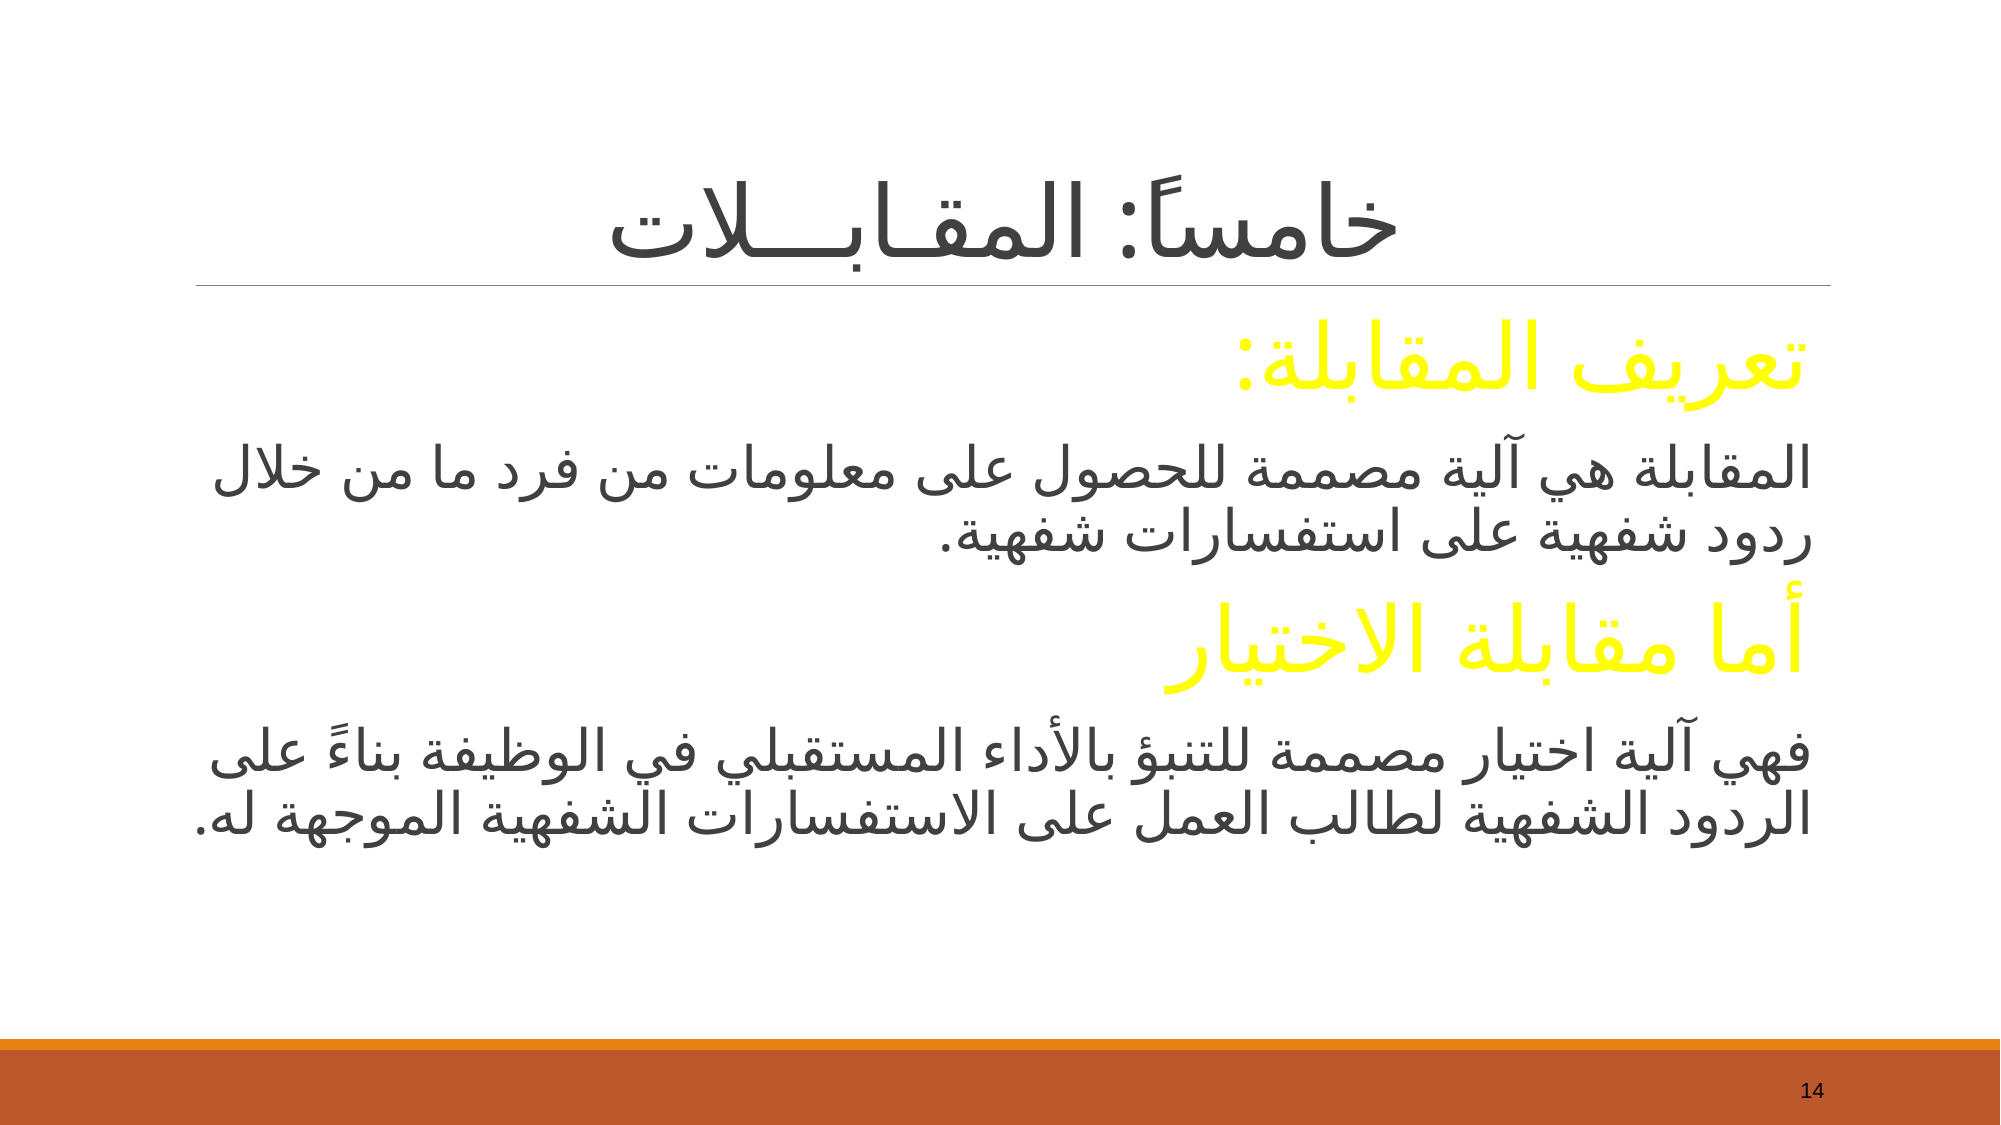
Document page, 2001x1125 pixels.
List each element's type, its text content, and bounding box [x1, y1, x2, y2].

title خامساً: المقـابـــلات [180, 47, 1830, 285]
slide_number 14 [1624, 1059, 1840, 1120]
list تعريف المقابلة: المقابلة هي آلية مصممة للحصول على معلومات من فرد ما من خلال ردود شفهية على استفسارات شفهية. أما مقابلة الاختيار فهي آلية اختيار مصممة للتنبؤ بالأداء المستقبلي في الوظيفة بناءً على الردود الشفهية لطالب العمل على الاستفسارات الشفهية الموجهة له. [180, 302, 1830, 963]
